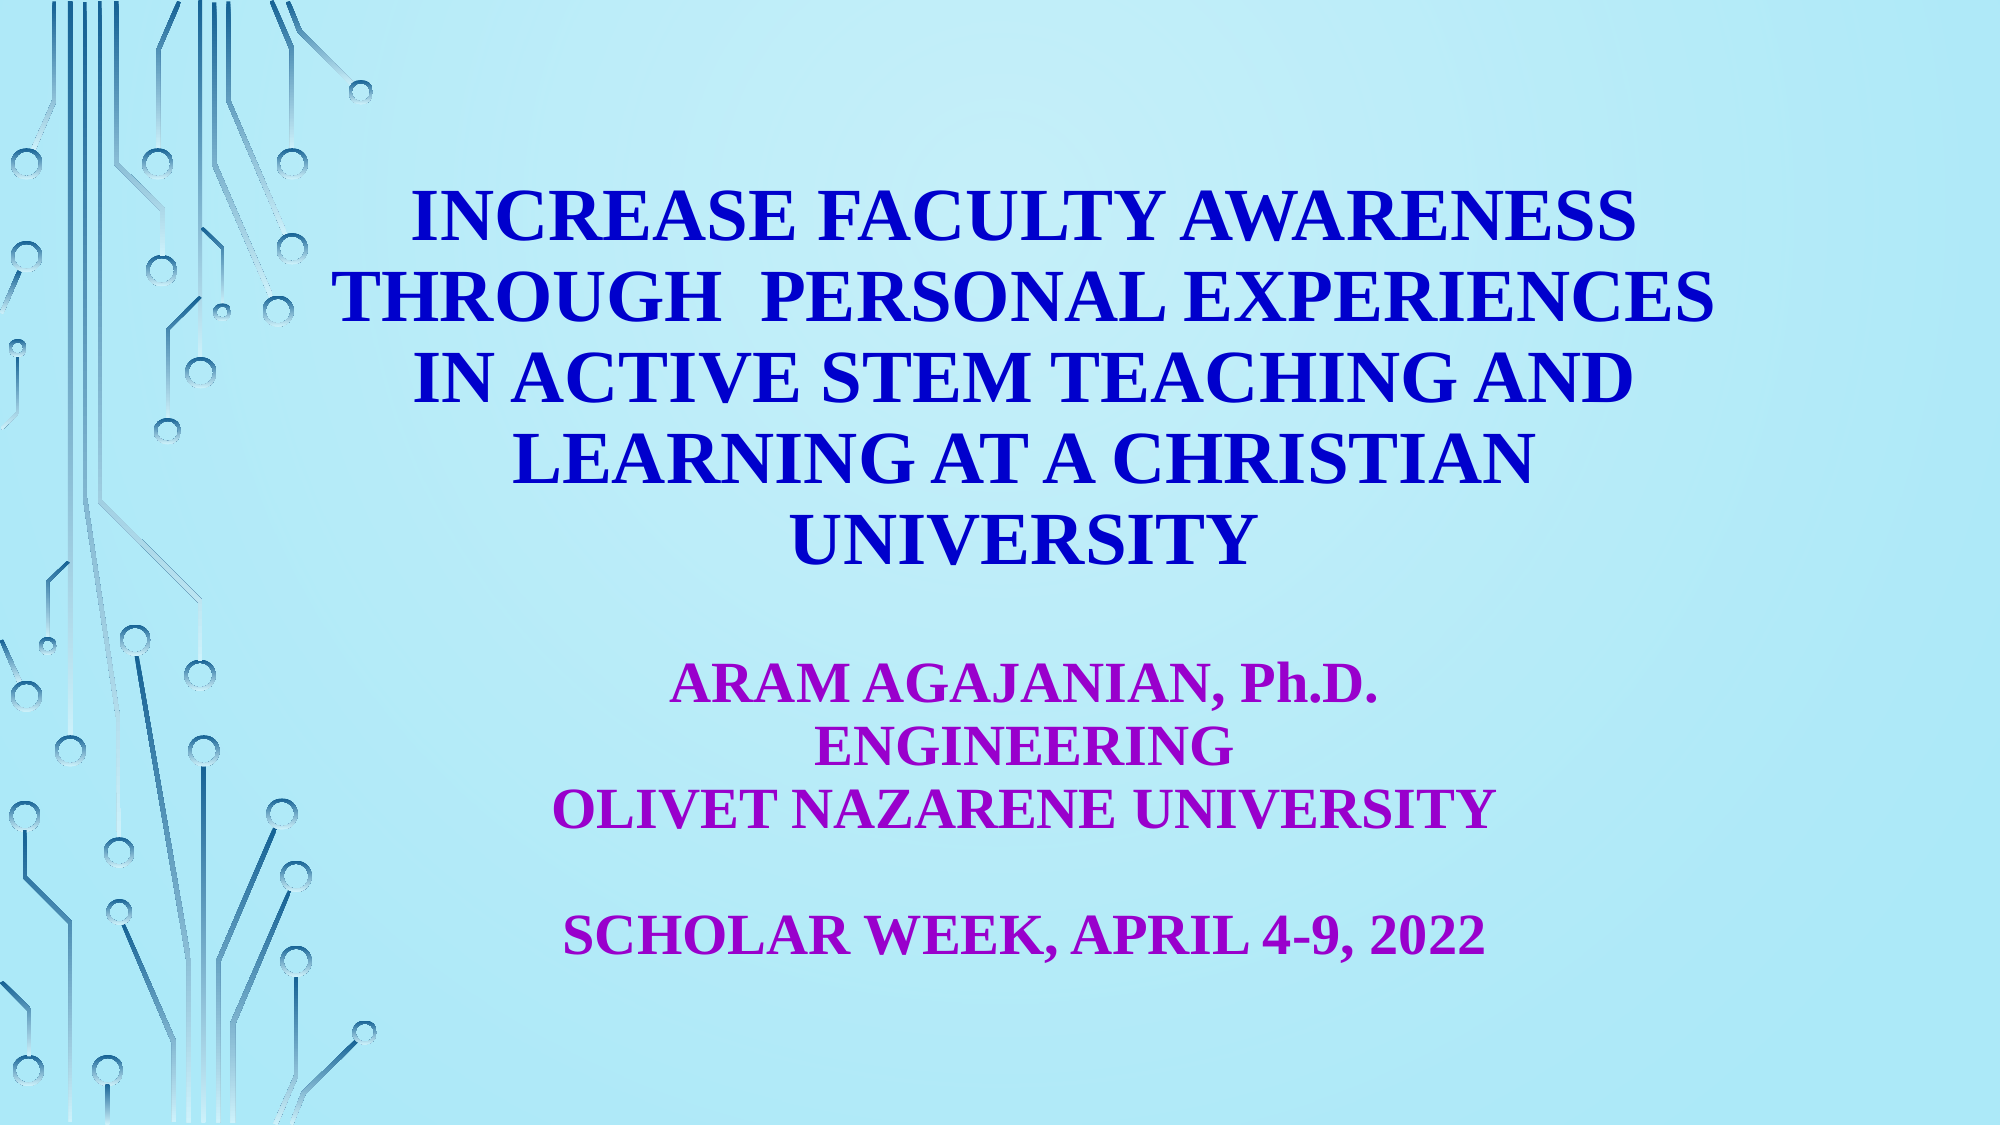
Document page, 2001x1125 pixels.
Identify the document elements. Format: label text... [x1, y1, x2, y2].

title Increase Faculty Awareness through Personal Experiences in Active STEM Teaching and Learning at a Christian University Aram Agajanian, Ph.D. Engineering Olivet Nazarene University Scholar Week, April 4-9, 2022 [300, 64, 1749, 1045]
